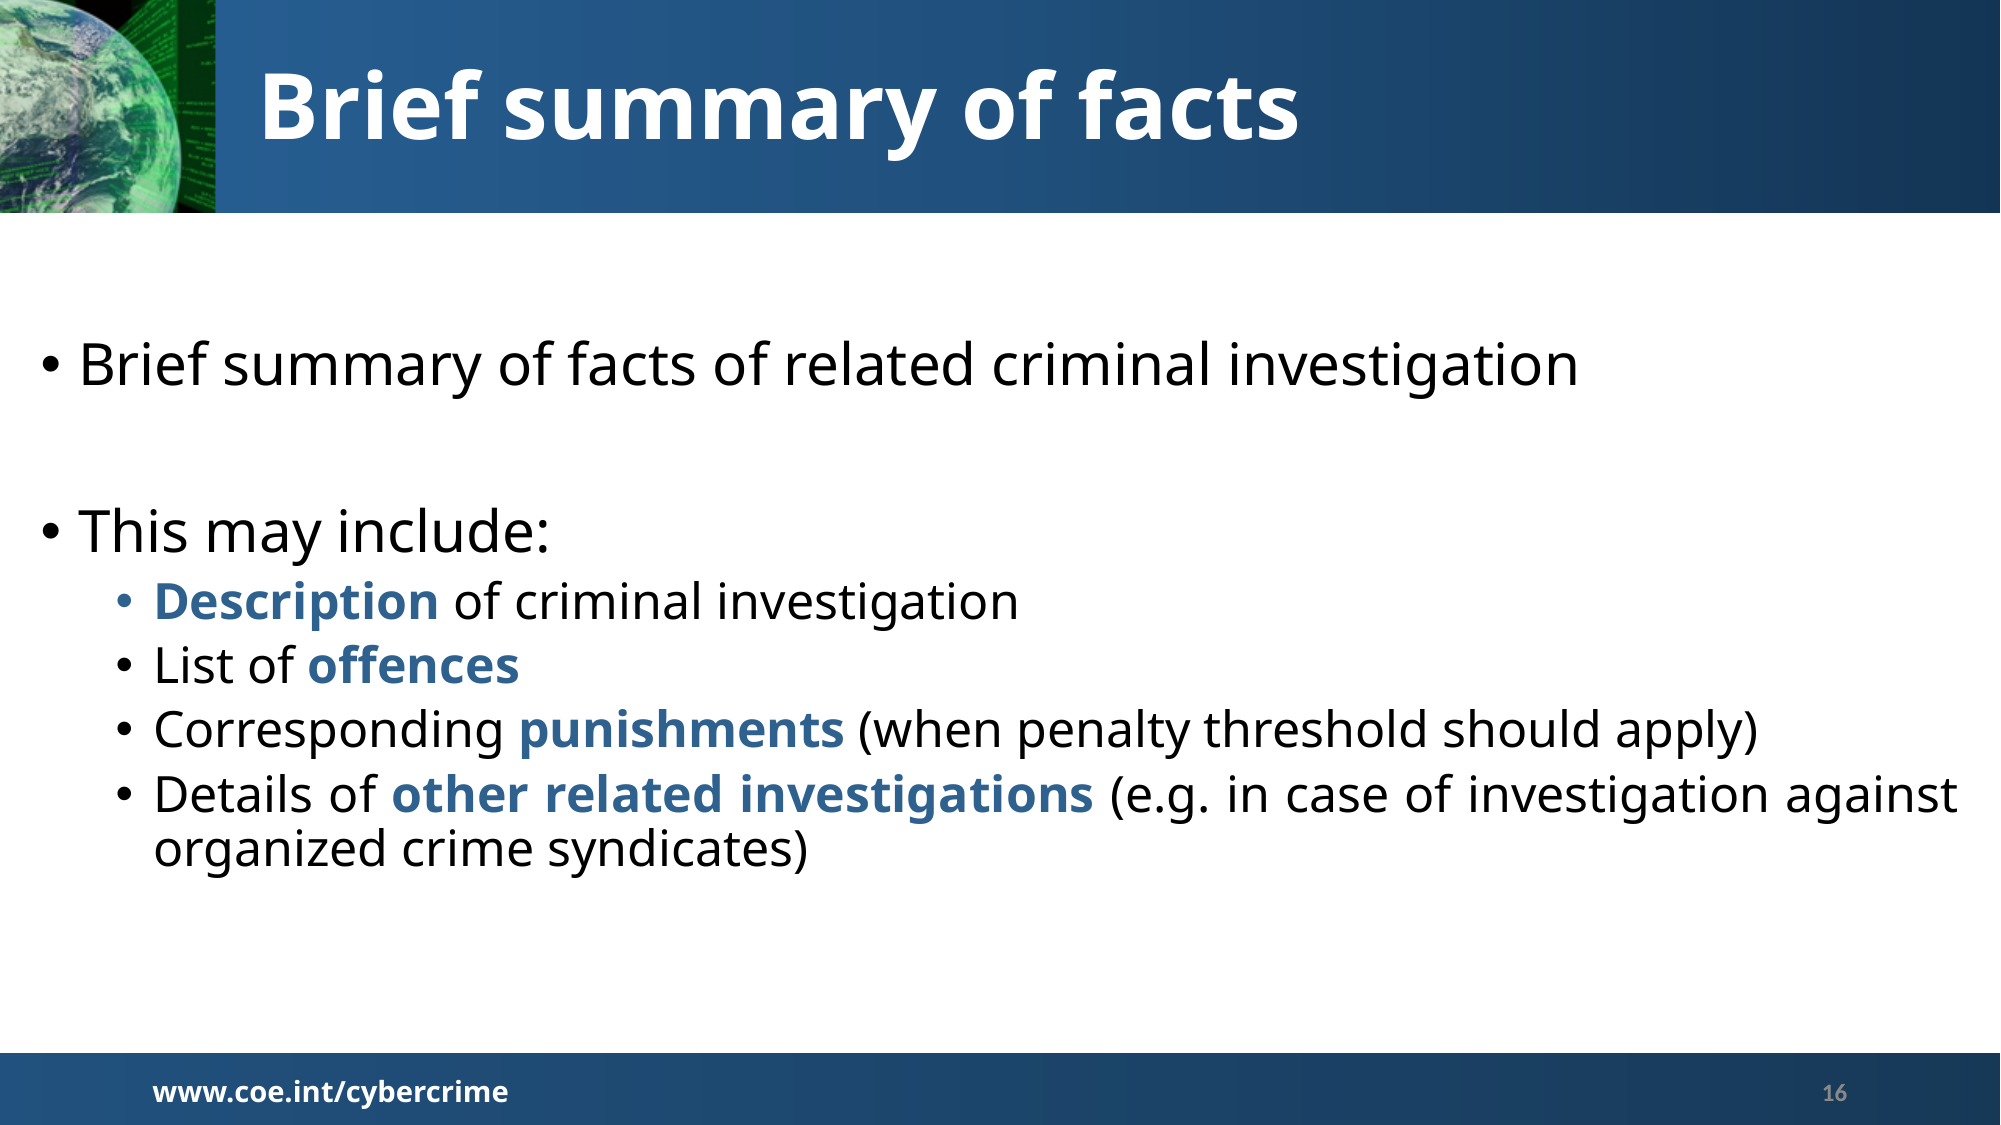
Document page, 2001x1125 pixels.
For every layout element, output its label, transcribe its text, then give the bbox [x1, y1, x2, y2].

list Brief summary of facts of related criminal investigation This may include: Description of criminal investigation List of offences Corresponding punishments (when penalty threshold should apply) Details of other related investigations (e.g. in case of investigation against organized crime syndicates) [25, 237, 1975, 1022]
slide_number www.coe.int/cybercrime [137, 1061, 588, 1121]
picture [0, 0, 2000, 213]
title Brief summary of facts [242, 16, 1678, 204]
slide_number 16 [1412, 1061, 1863, 1121]
